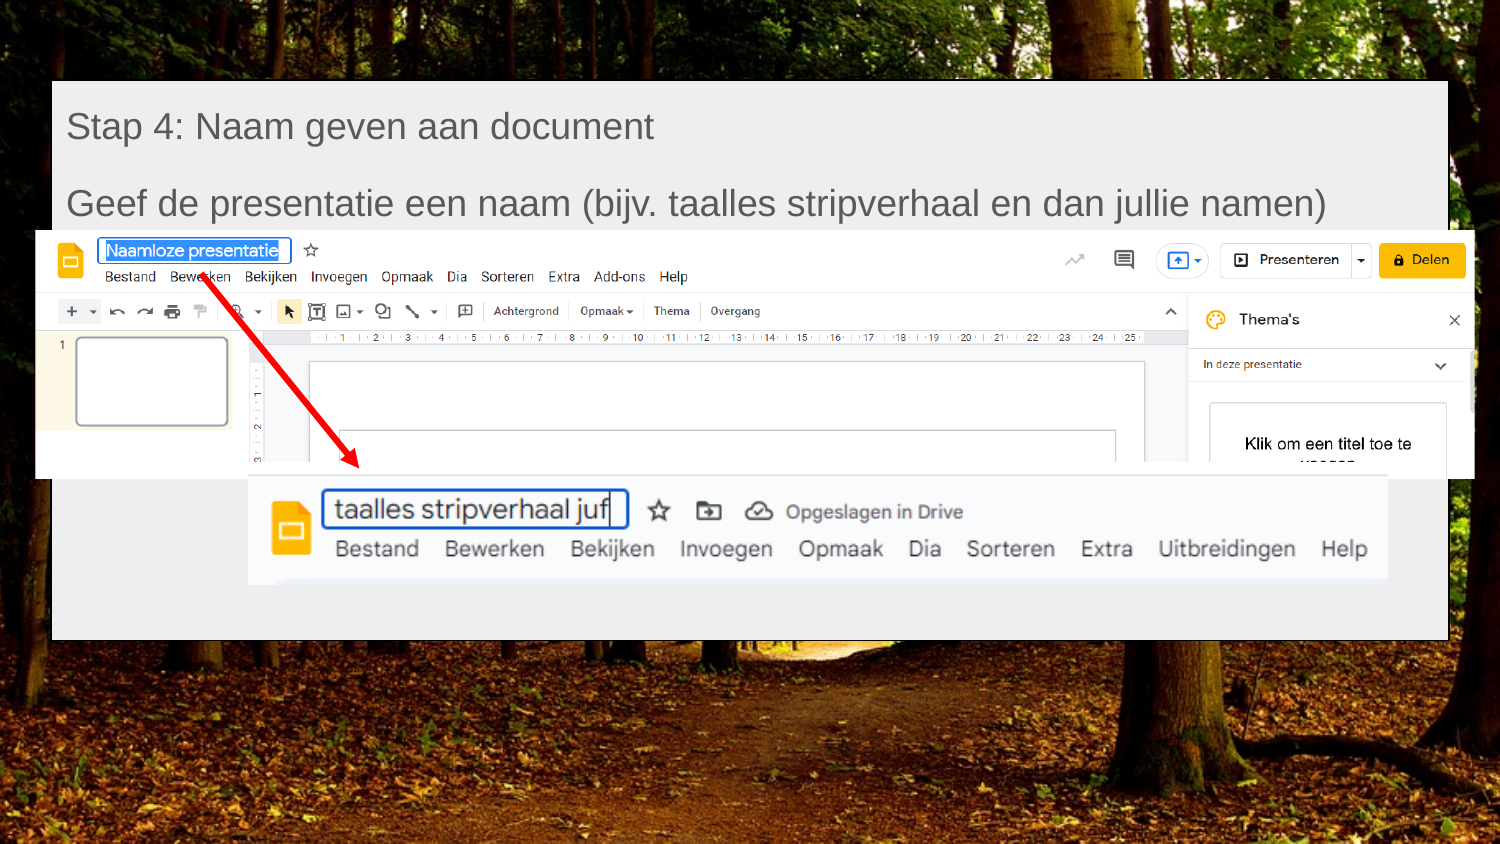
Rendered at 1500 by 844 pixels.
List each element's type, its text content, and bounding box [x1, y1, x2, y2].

list Stap 4: Naam geven aan document Geef de presentatie een naam (bijv. taalles stripverhaal en dan jullie namen) [51, 80, 1449, 228]
picture [0, 0, 1500, 844]
list Stap 4: Naam geven aan document Geef de presentatie een naam (bijv. taalles stripverhaal en dan jullie namen) [51, 487, 1449, 641]
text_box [200, 273, 360, 469]
